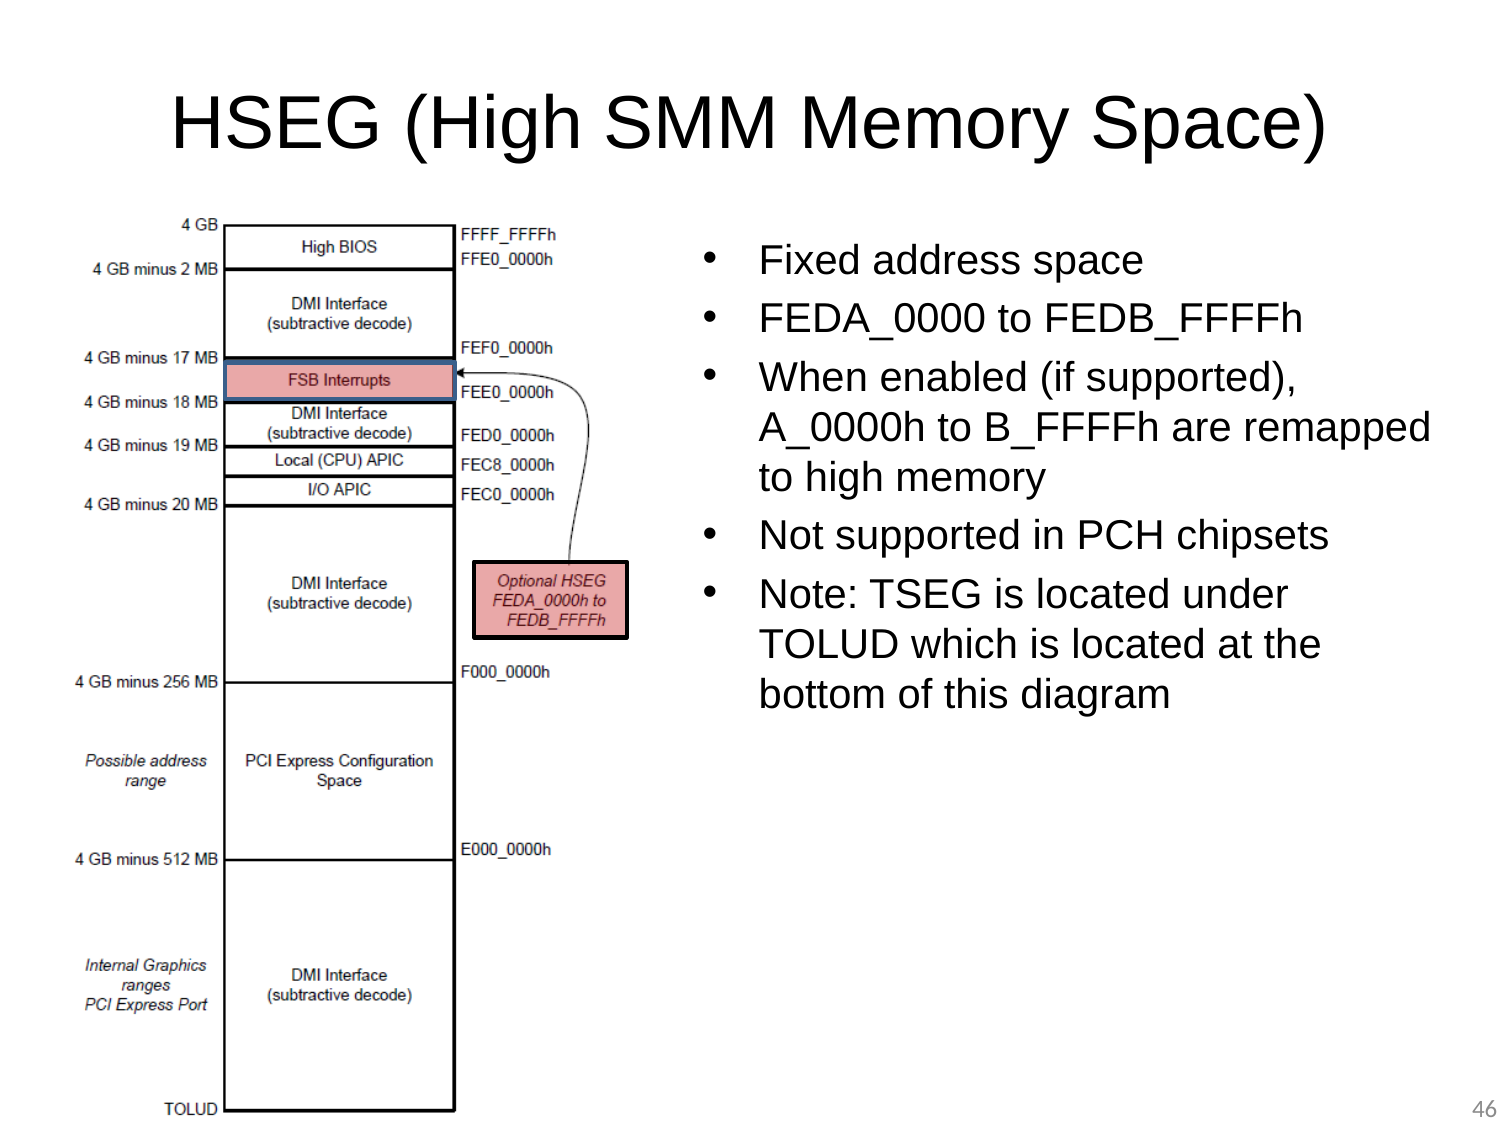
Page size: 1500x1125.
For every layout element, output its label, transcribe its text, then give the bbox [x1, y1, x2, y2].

slide_number 46 [1162, 1077, 1500, 1125]
picture [52, 201, 626, 1125]
title HSEG (High SMM Memory Space) [75, 24, 1425, 213]
list Fixed address space FEDA_0000 to FEDB_FFFFh When enabled (if supported), A_0000h to B_FFFFh are remapped to high memory Not supported in PCH chipsets Note: TSEG is located under TOLUD which is located at the bottom of this diagram [687, 224, 1450, 1100]
